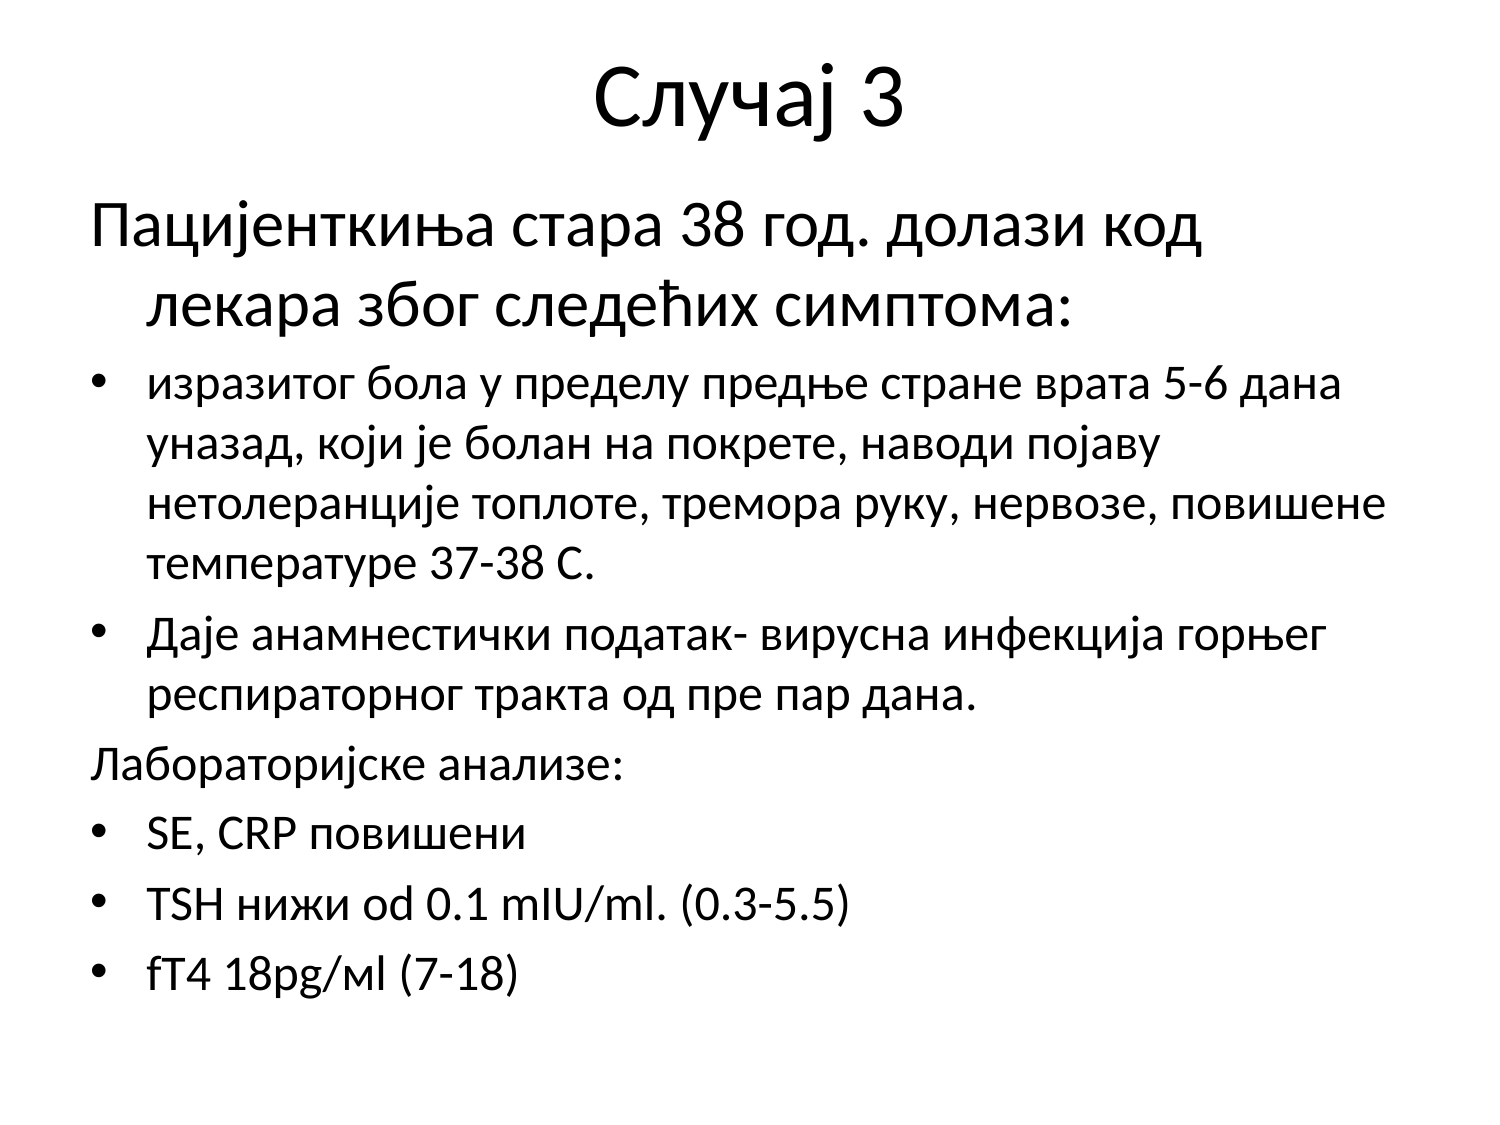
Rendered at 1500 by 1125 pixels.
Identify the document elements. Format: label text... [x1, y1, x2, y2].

title Случај 3 [74, 0, 1426, 172]
list Пацијенткиња стара 38 год. долази код лекара због следећих симптома: изразитог бола у пределу предње стране врата 5-6 дана уназад, који је болан на покрете, наводи појаву нетолеранције топлоте, тремора руку, нервозе, повишене температуре 37-38 C. Даје анамнестички податак- вирусна инфекција горњег респираторног тракта од пре пар дана. Лабораторијске анализе: SE, CRP повишени TSH нижи od 0.1 mIU/ml. (0.3-5.5) fT4 18pg/мl (7-18) [74, 172, 1426, 1024]
